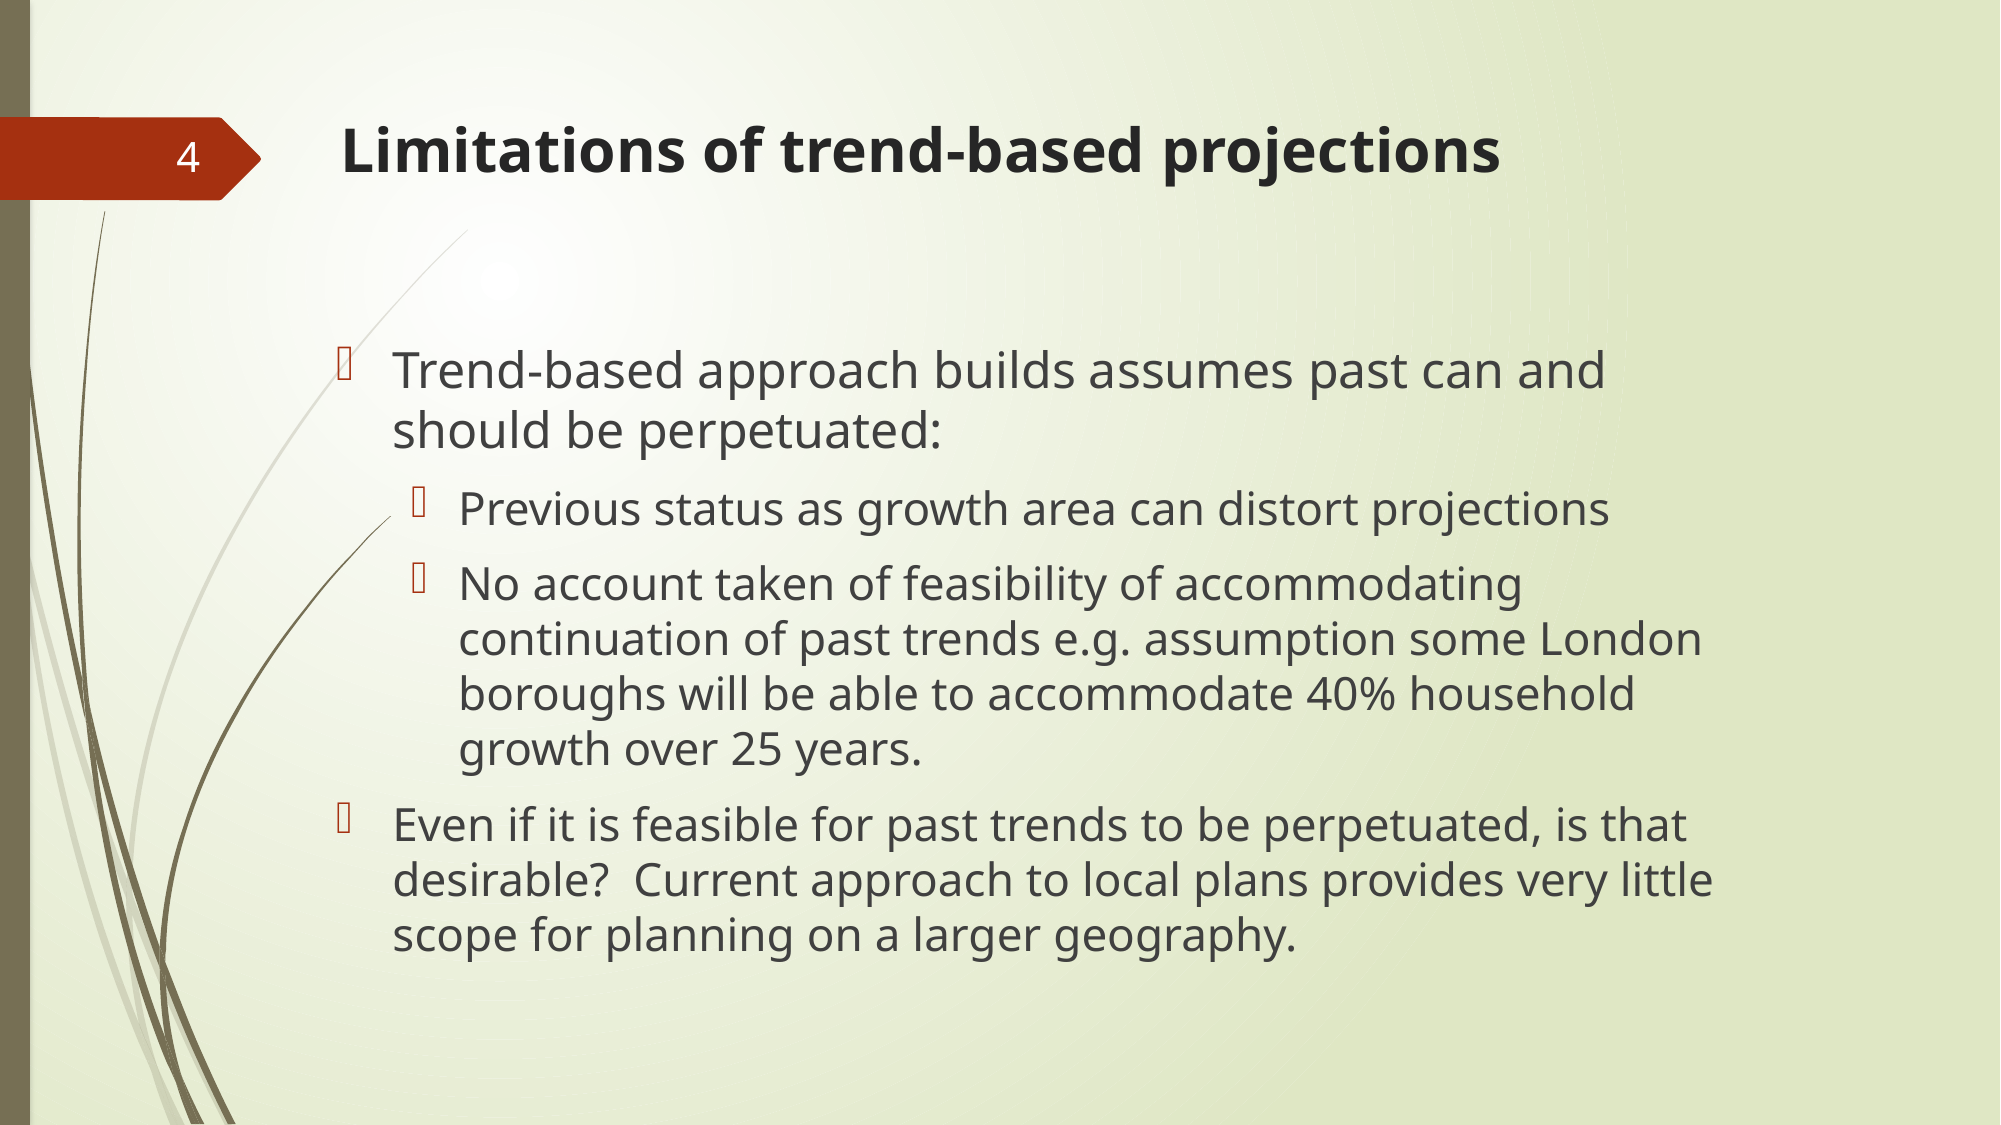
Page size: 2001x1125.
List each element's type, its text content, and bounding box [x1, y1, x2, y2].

title Limitations of trend-based projections [325, 103, 1780, 239]
slide_number 4 [87, 129, 216, 190]
list Trend-based approach builds assumes past can and should be perpetuated: Previous status as growth area can distort projections No account taken of feasibility of accommodating continuation of past trends e.g. assumption some London boroughs will be able to accommodate 40% household growth over 25 years. Even if it is feasible for past trends to be perpetuated, is that desirable? Current approach to local plans provides very little scope for planning on a larger geography. [321, 330, 1784, 1125]
